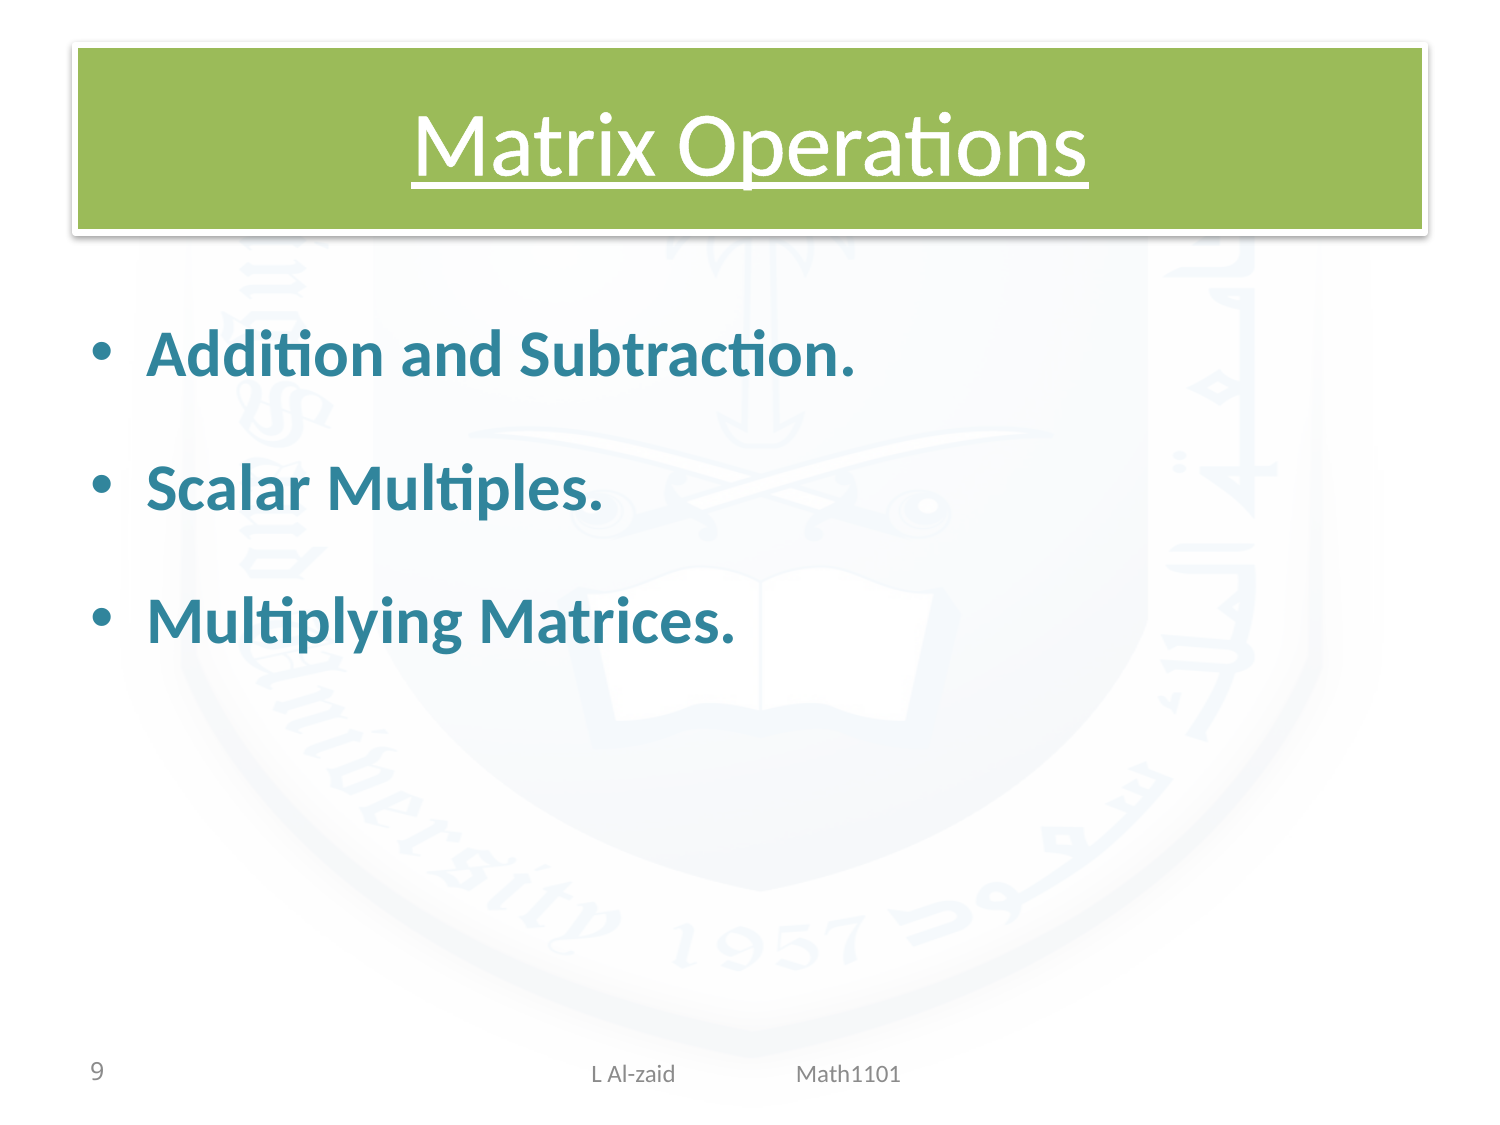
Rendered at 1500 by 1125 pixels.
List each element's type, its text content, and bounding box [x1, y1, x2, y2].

title Matrix Operations [72, 42, 1428, 236]
footer L Al-zaid Math1101 [512, 1042, 988, 1103]
list Addition and Subtraction. Scalar Multiples. Multiplying Matrices. [75, 262, 1425, 1005]
slide_number 9 [75, 1042, 425, 1103]
